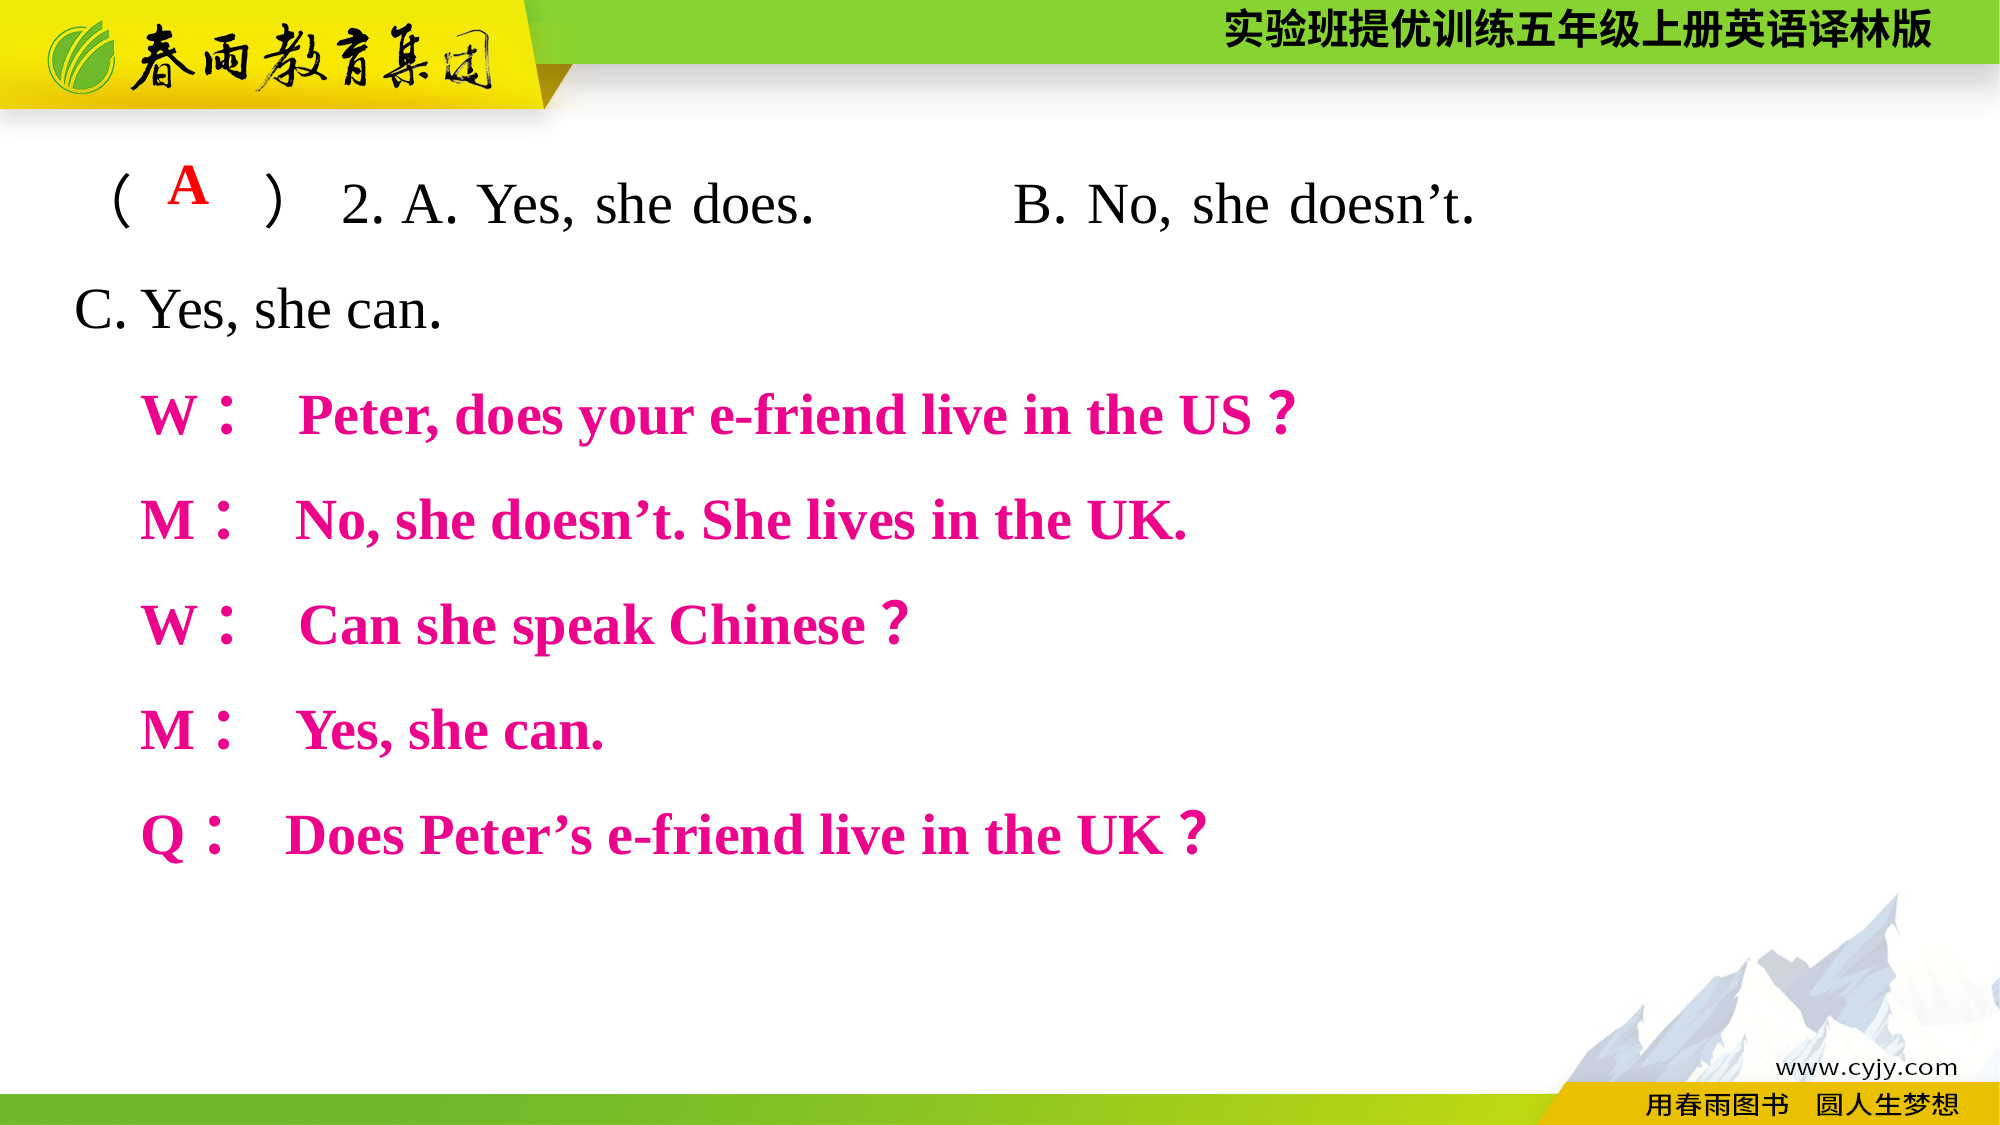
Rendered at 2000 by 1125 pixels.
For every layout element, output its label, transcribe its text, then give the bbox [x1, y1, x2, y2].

text_box A [152, 138, 225, 224]
list （ ）2. A. Yes, she does. B. No, she doesn’t. C. Yes, she can. [59, 122, 1944, 337]
text_box W： Peter, does your e-friend live in the US？ M： No, she doesn’t. She lives in the UK. W： Can she speak Chinese？ M： Yes, she can. Q： Does Peter’s e-friend live in the UK？ [125, 333, 1861, 874]
picture [0, 0, 2000, 1125]
